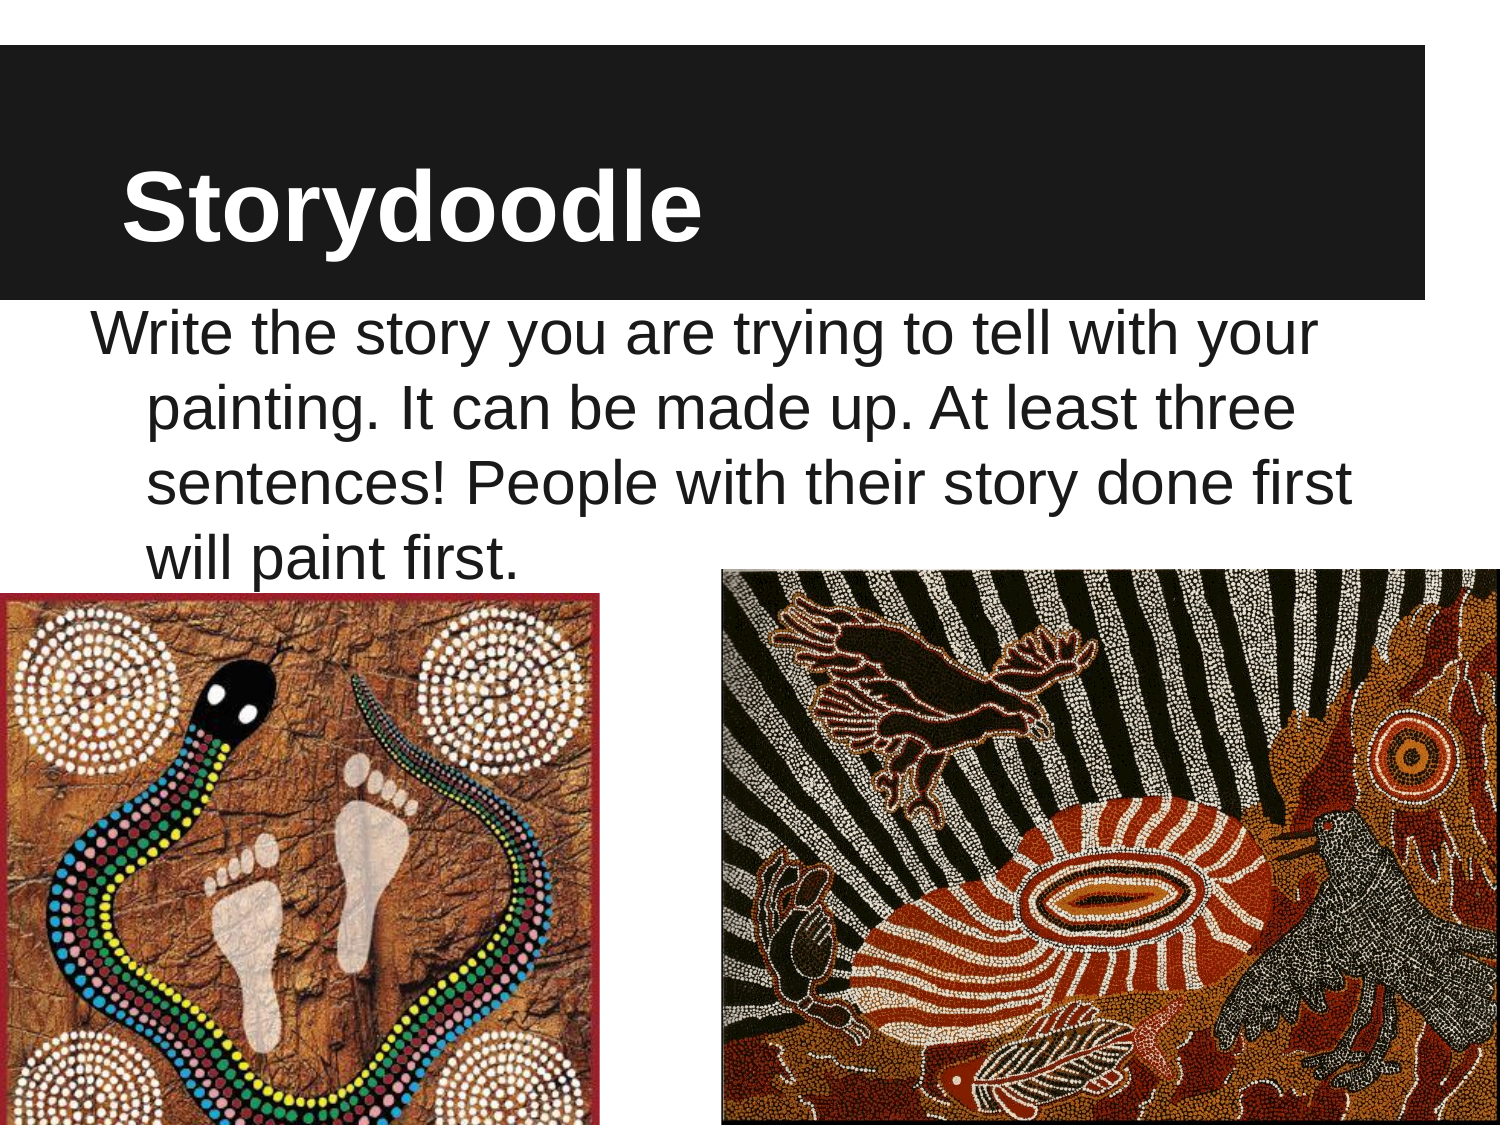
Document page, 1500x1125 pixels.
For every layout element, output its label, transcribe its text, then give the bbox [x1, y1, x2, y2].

text_box [0, 593, 600, 1125]
title Storydoodle [56, 59, 1407, 277]
text_box [721, 569, 1500, 1125]
list Write the story you are trying to tell with your painting. It can be made up. At least three sentences! People with their story done first will paint first. [75, 276, 1425, 945]
